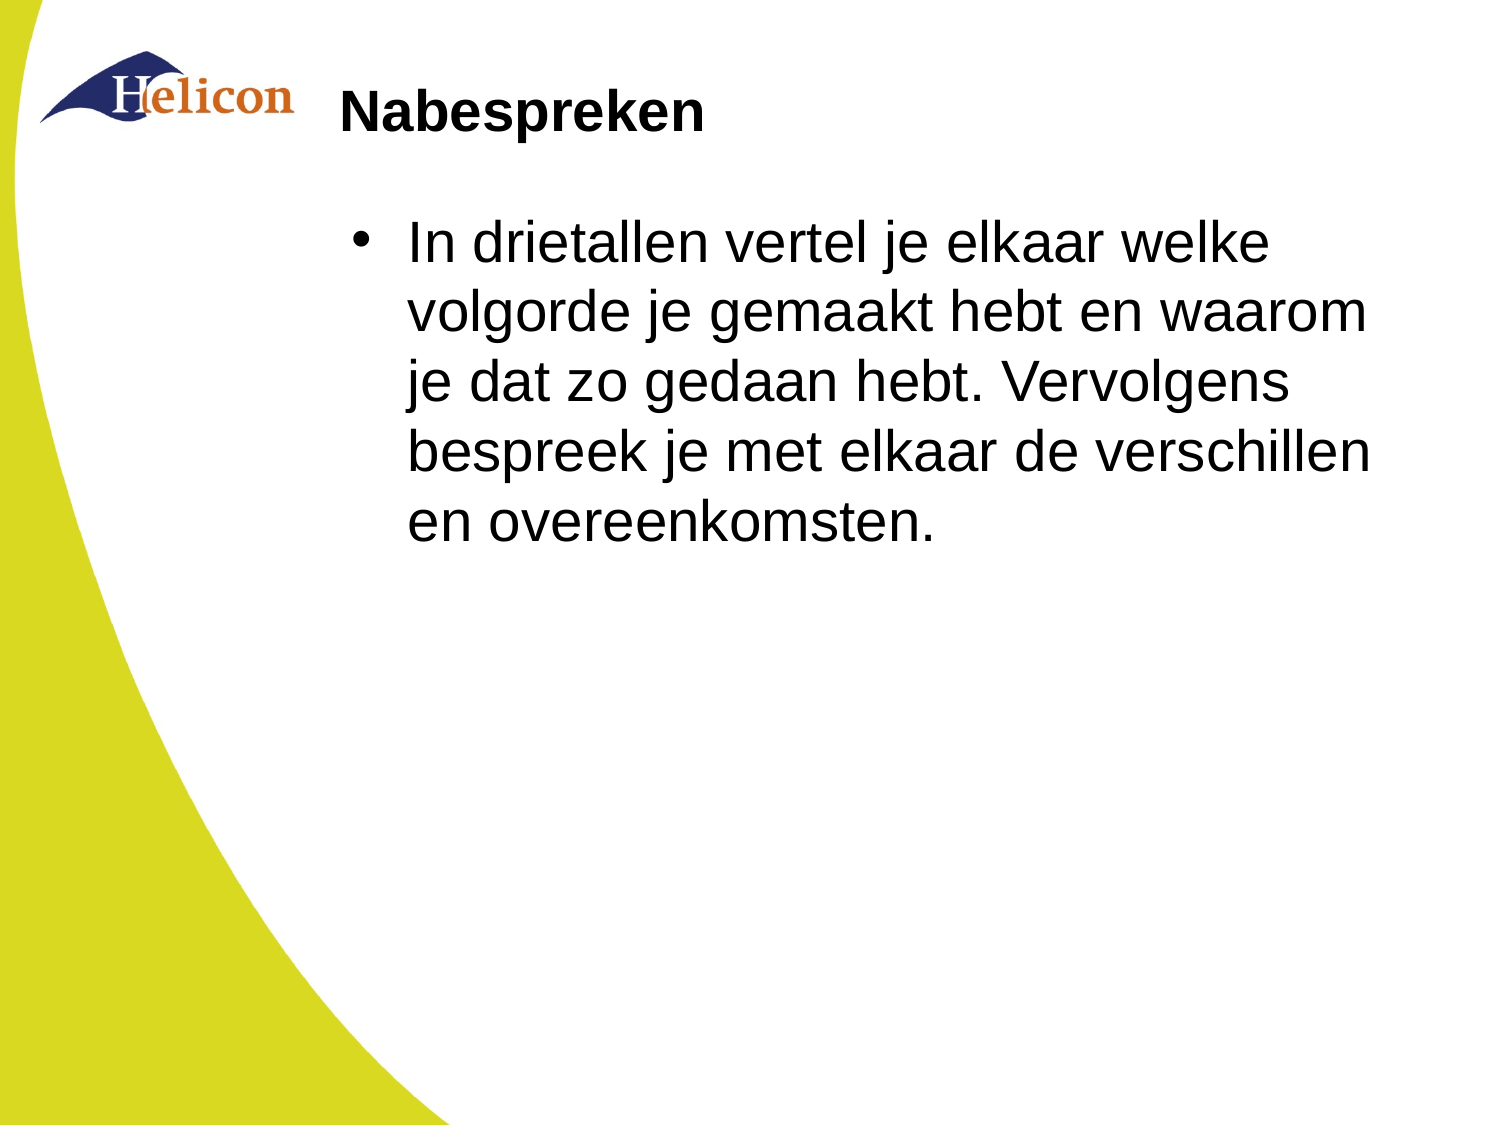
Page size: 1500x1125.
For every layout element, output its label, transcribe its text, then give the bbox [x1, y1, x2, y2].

picture [0, 0, 1500, 1125]
title Nabespreken [324, 54, 1415, 161]
list In drietallen vertel je elkaar welke volgorde je gemaakt hebt en waarom je dat zo gedaan hebt. Vervolgens bespreek je met elkaar de verschillen en overeenkomsten. [336, 196, 1425, 1005]
